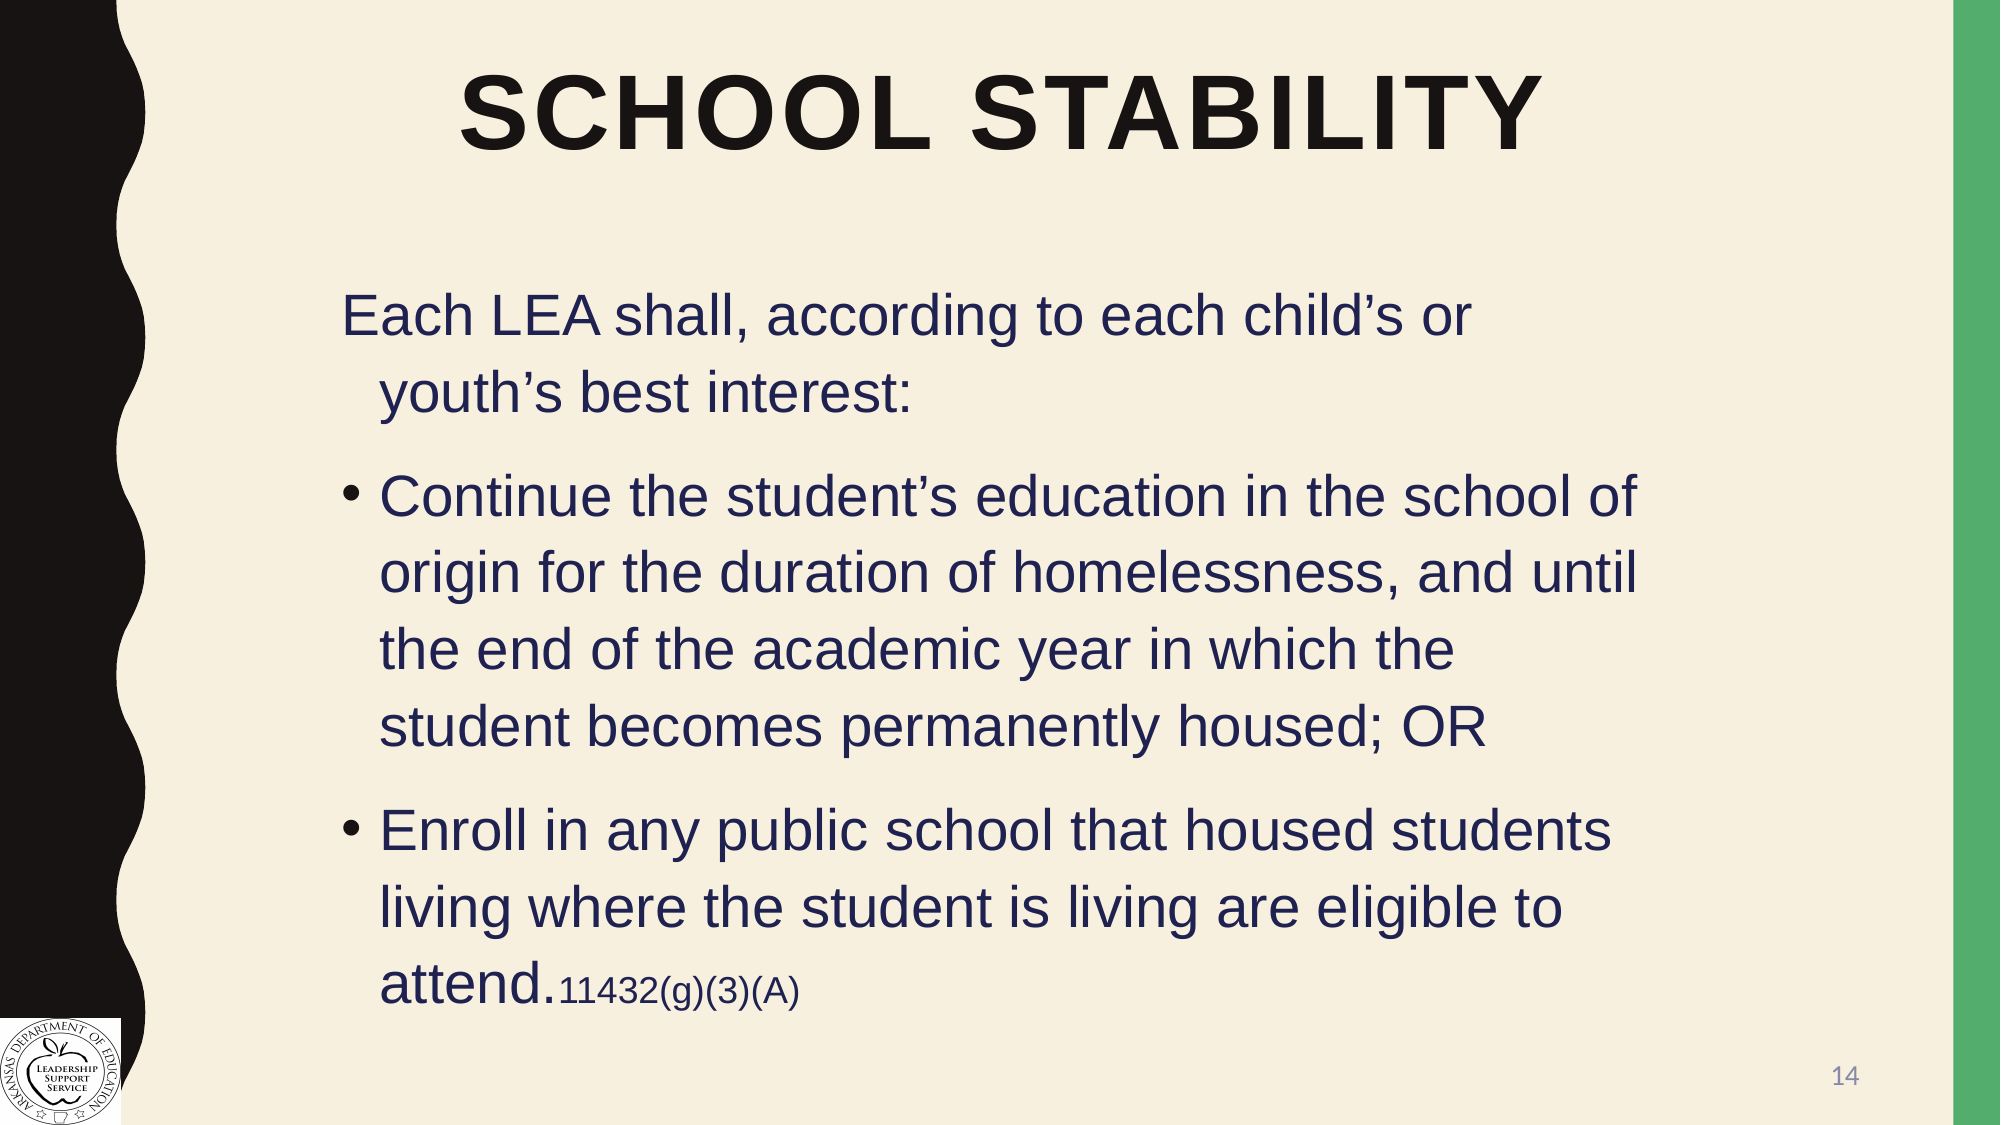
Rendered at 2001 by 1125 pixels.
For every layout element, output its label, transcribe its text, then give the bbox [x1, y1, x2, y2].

picture [0, 1018, 121, 1125]
title School Stability [326, 50, 1677, 200]
slide_number 14 [1412, 1045, 1875, 1103]
list Each LEA shall, according to each child’s or youth’s best interest: Continue the student’s education in the school of origin for the duration of homelessness, and until the end of the academic year in which the student becomes permanently housed; OR Enroll in any public school that housed students living where the student is living are eligible to attend.11432(g)(3)(A) [326, 262, 1677, 1063]
